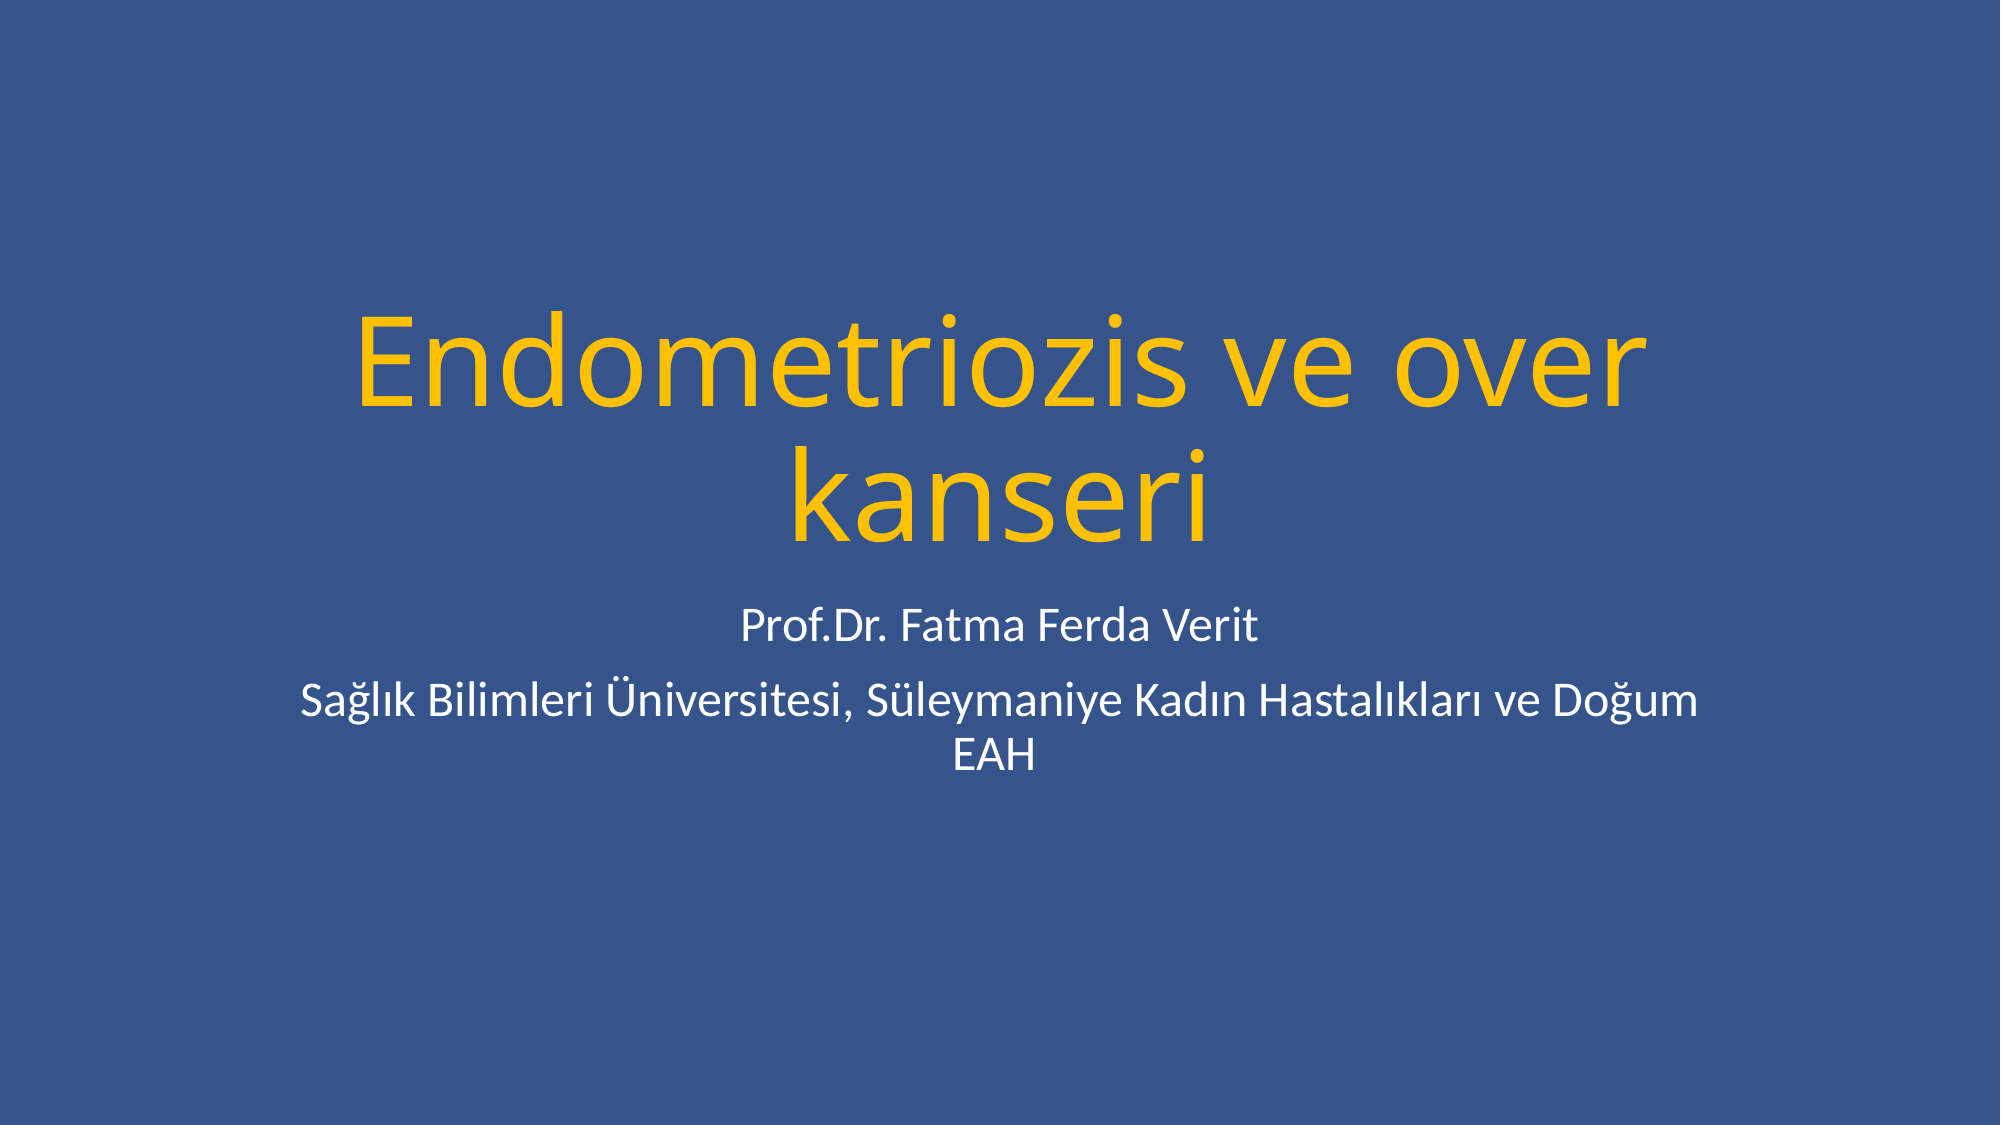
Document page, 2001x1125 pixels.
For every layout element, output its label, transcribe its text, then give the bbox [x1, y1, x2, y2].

title Endometriozis ve over kanseri [249, 184, 1750, 576]
subtitle Prof.Dr. Fatma Ferda Verit Sağlık Bilimleri Üniversitesi, Süleymaniye Kadın Hastalıkları ve Doğum EAH [249, 590, 1750, 863]
